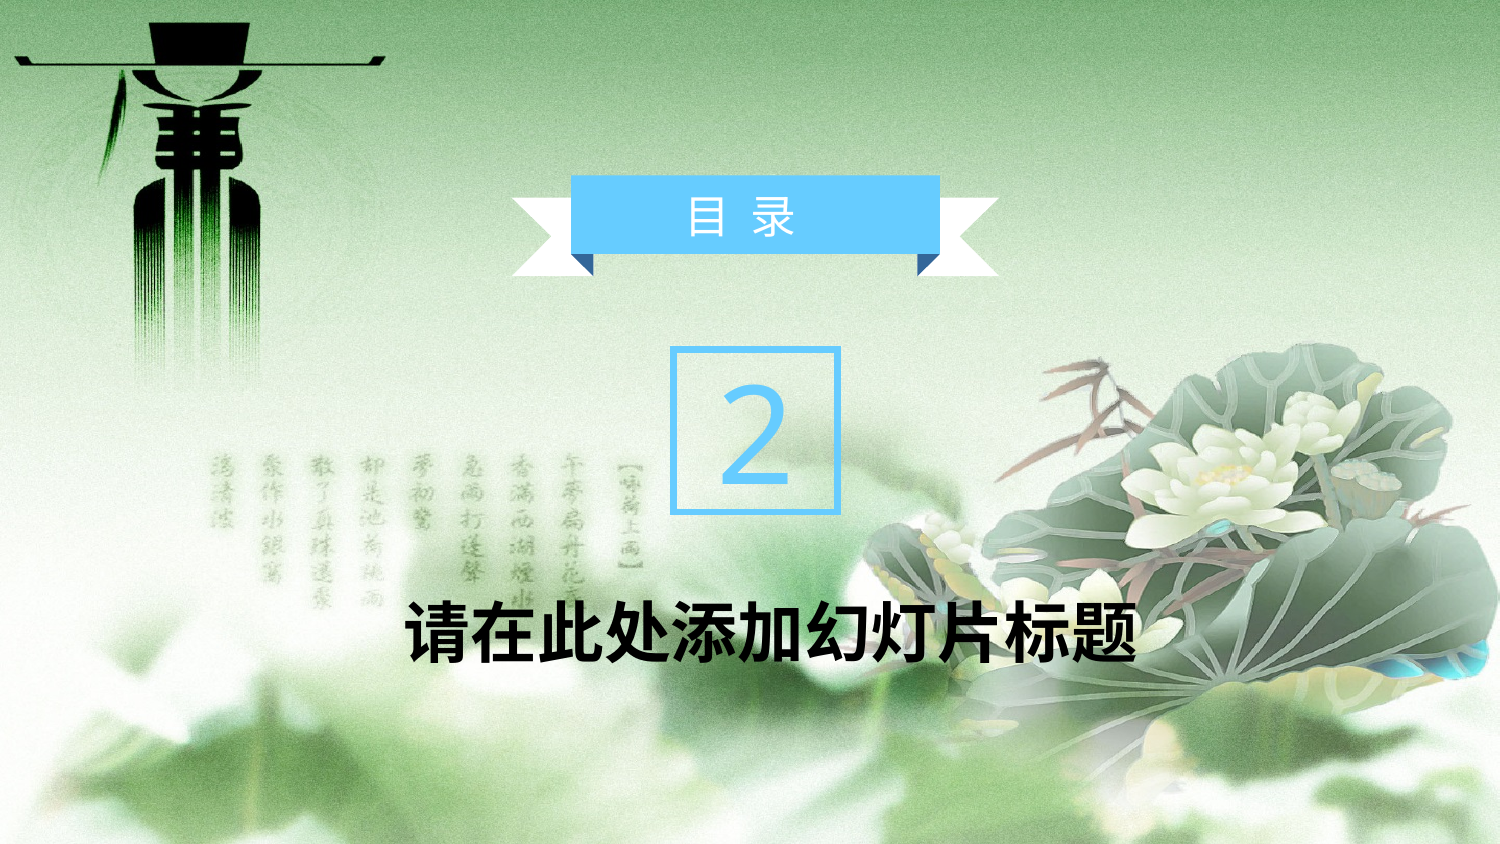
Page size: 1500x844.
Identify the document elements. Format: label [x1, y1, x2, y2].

text_box [673, 341, 838, 520]
text_box [511, 175, 1000, 277]
picture [0, 0, 1500, 844]
